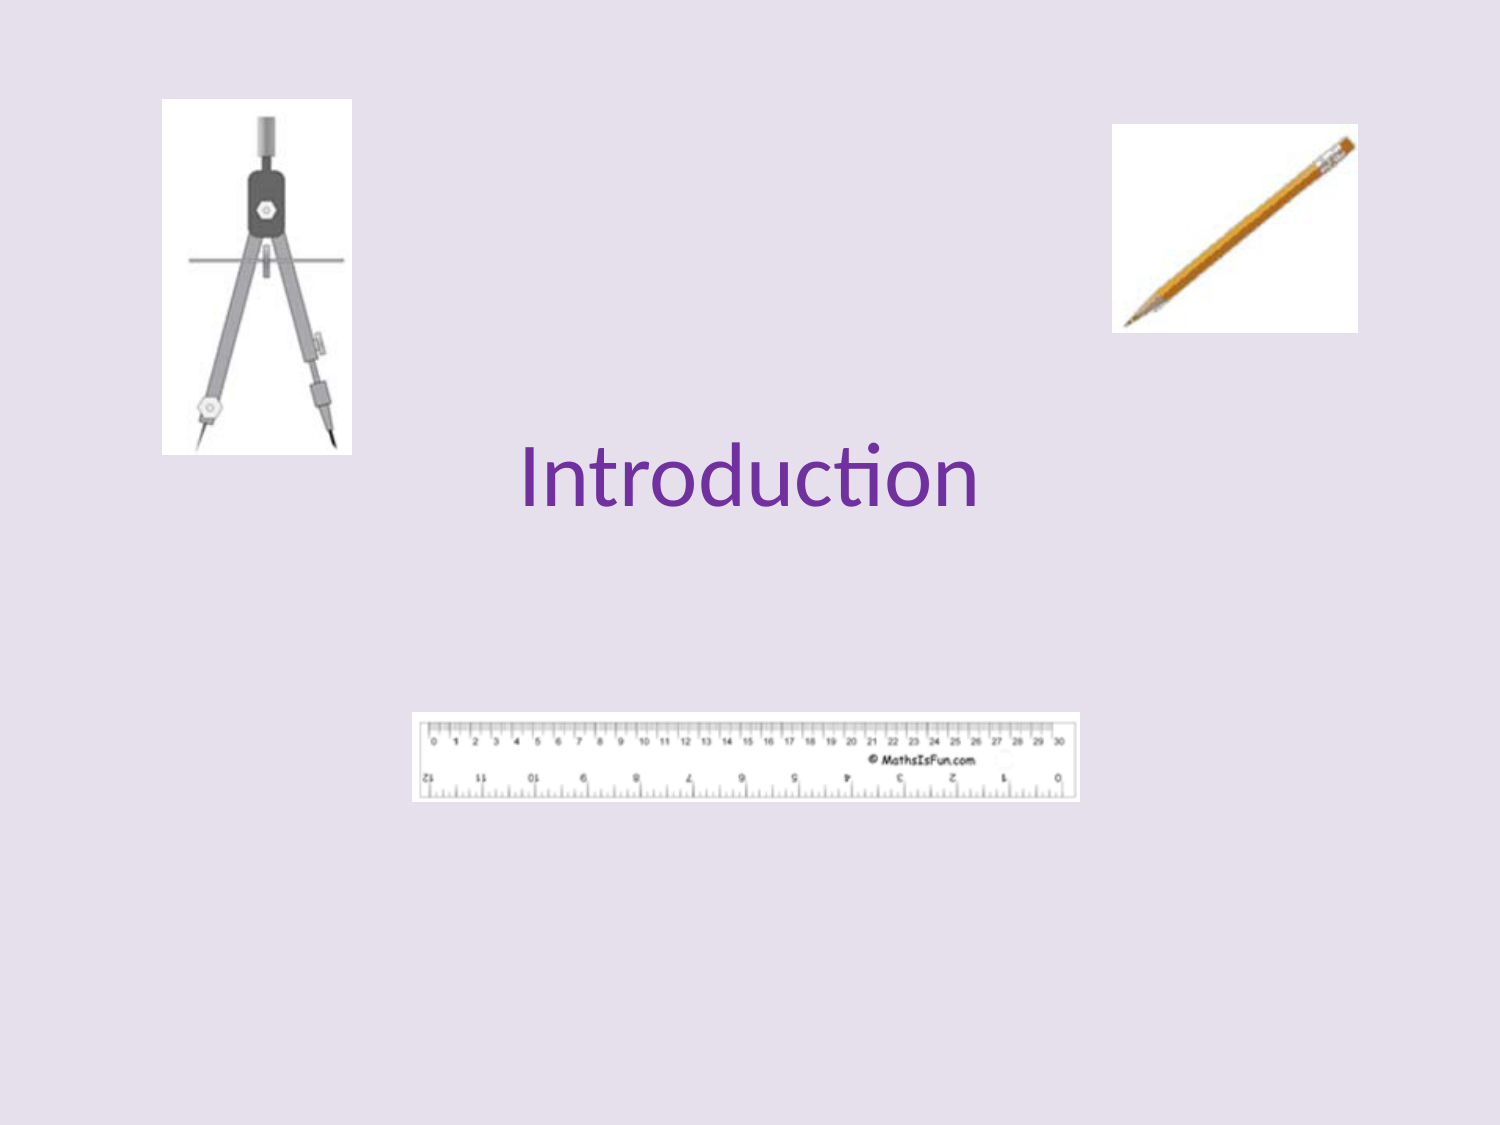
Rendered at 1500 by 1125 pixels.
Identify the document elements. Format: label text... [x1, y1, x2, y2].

title Introduction [112, 349, 1388, 591]
picture [162, 99, 352, 455]
picture [1112, 124, 1358, 334]
picture [412, 712, 1080, 802]
